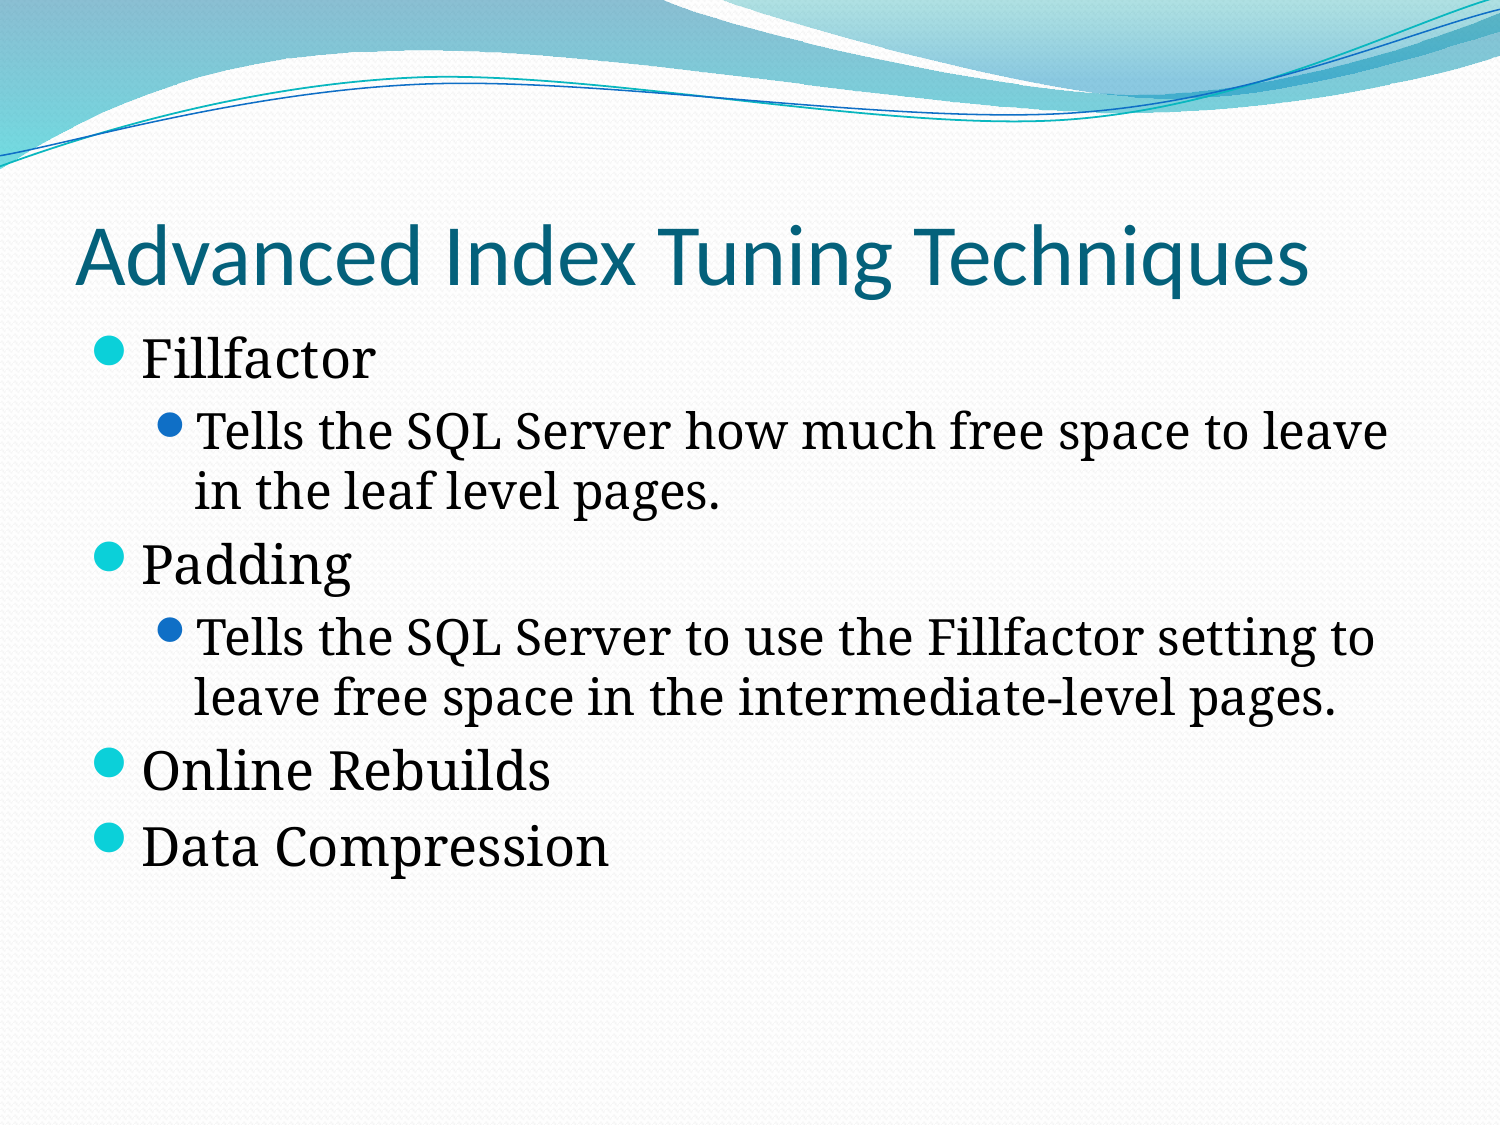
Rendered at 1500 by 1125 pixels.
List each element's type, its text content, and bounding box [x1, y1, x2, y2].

list Fillfactor Tells the SQL Server how much free space to leave in the leaf level pages. Padding Tells the SQL Server to use the Fillfactor setting to leave free space in the intermediate-level pages. Online Rebuilds Data Compression [75, 317, 1425, 1038]
title Advanced Index Tuning Techniques [75, 115, 1425, 303]
